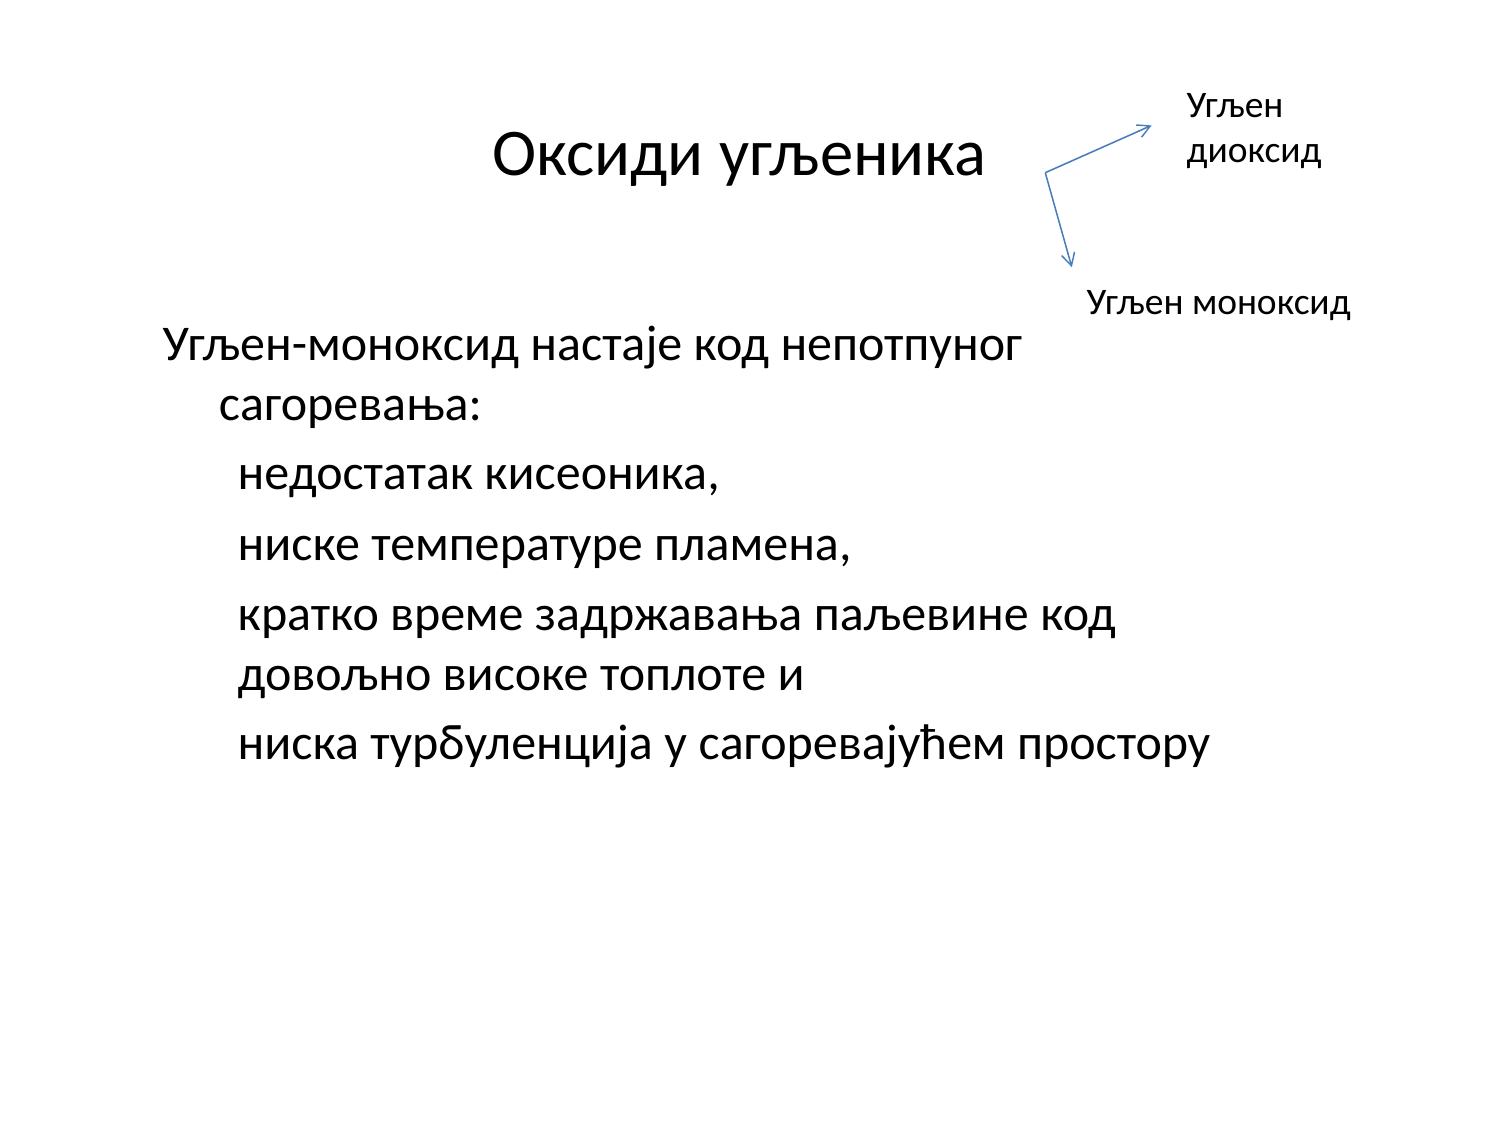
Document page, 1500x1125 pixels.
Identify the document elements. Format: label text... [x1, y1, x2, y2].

text_box Угљен диоксид [1171, 72, 1368, 178]
title Оксиди угљеника [75, 45, 1425, 233]
list Угљен-моноксид настаје код непотпуног сагоревања: недостатак кисеоника, ниске температуре пламена, кратко време задржавања паљевине код довољно високе топлоте и ниска турбуленција у сагоревајућем простору [147, 302, 1306, 965]
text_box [1045, 172, 1073, 268]
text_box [1045, 125, 1152, 173]
text_box Угљен моноксид [1071, 269, 1366, 330]
